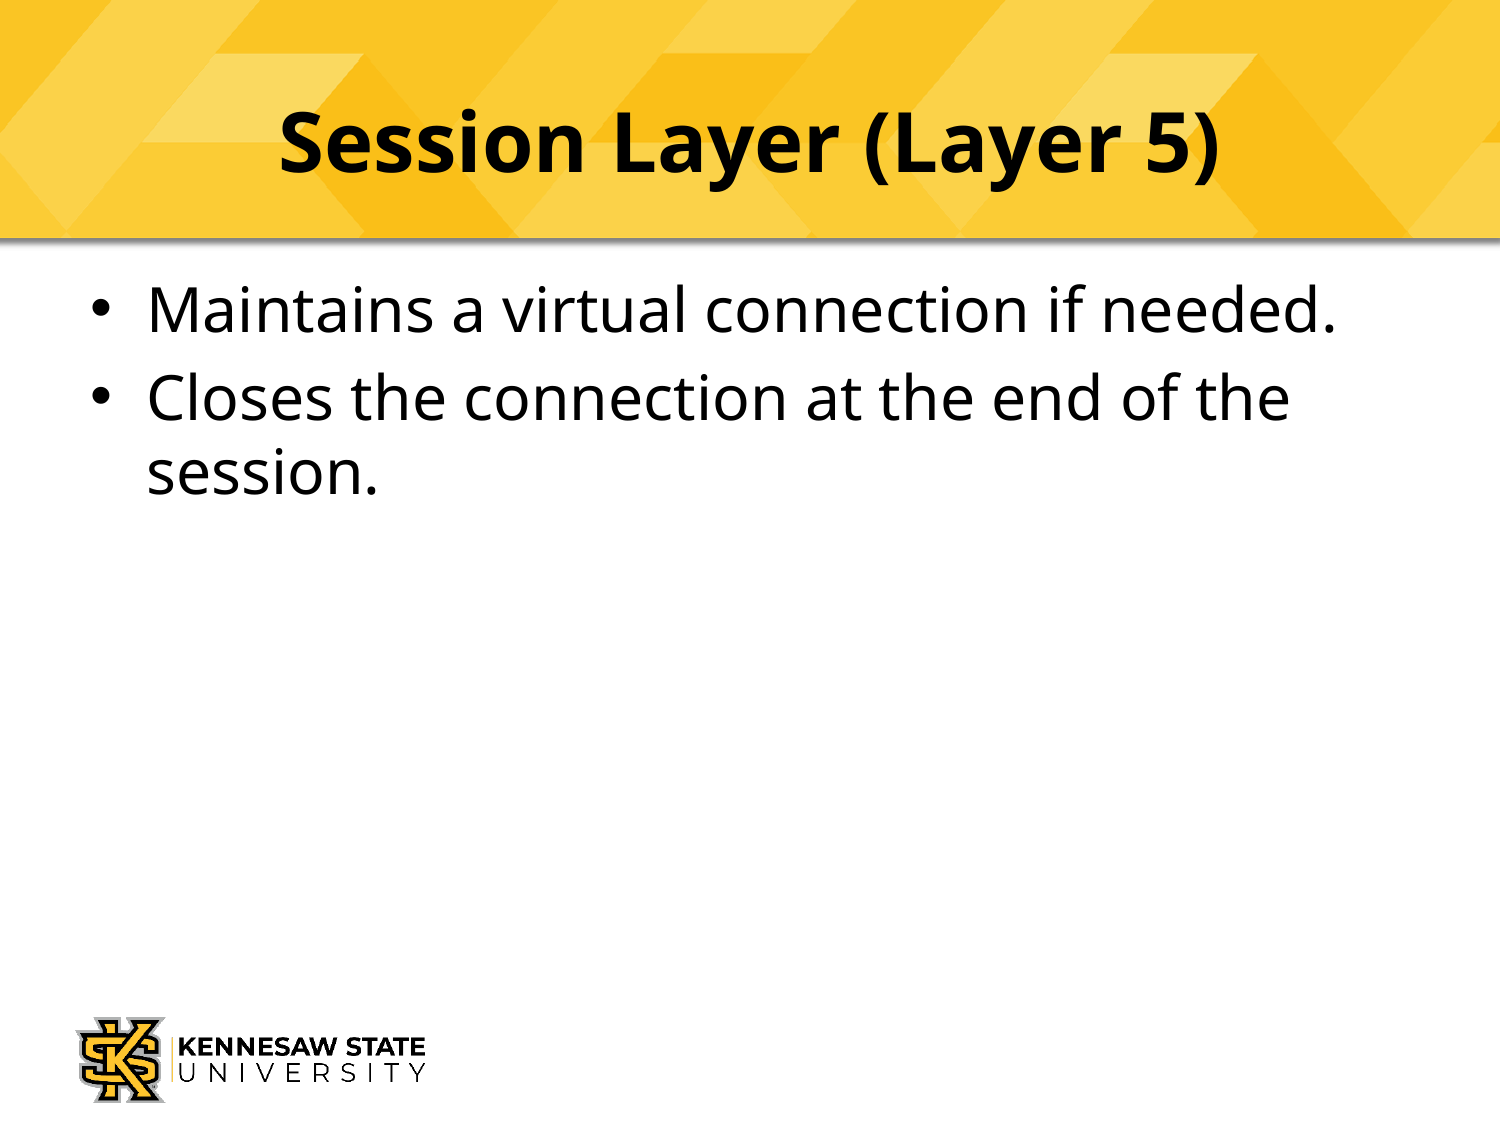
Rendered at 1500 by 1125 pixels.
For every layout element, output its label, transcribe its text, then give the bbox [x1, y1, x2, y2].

title Session Layer (Layer 5) [75, 45, 1425, 233]
picture [0, 0, 1500, 251]
picture [75, 1017, 425, 1103]
list Maintains a virtual connection if needed. Closes the connection at the end of the session. [75, 262, 1425, 1005]
